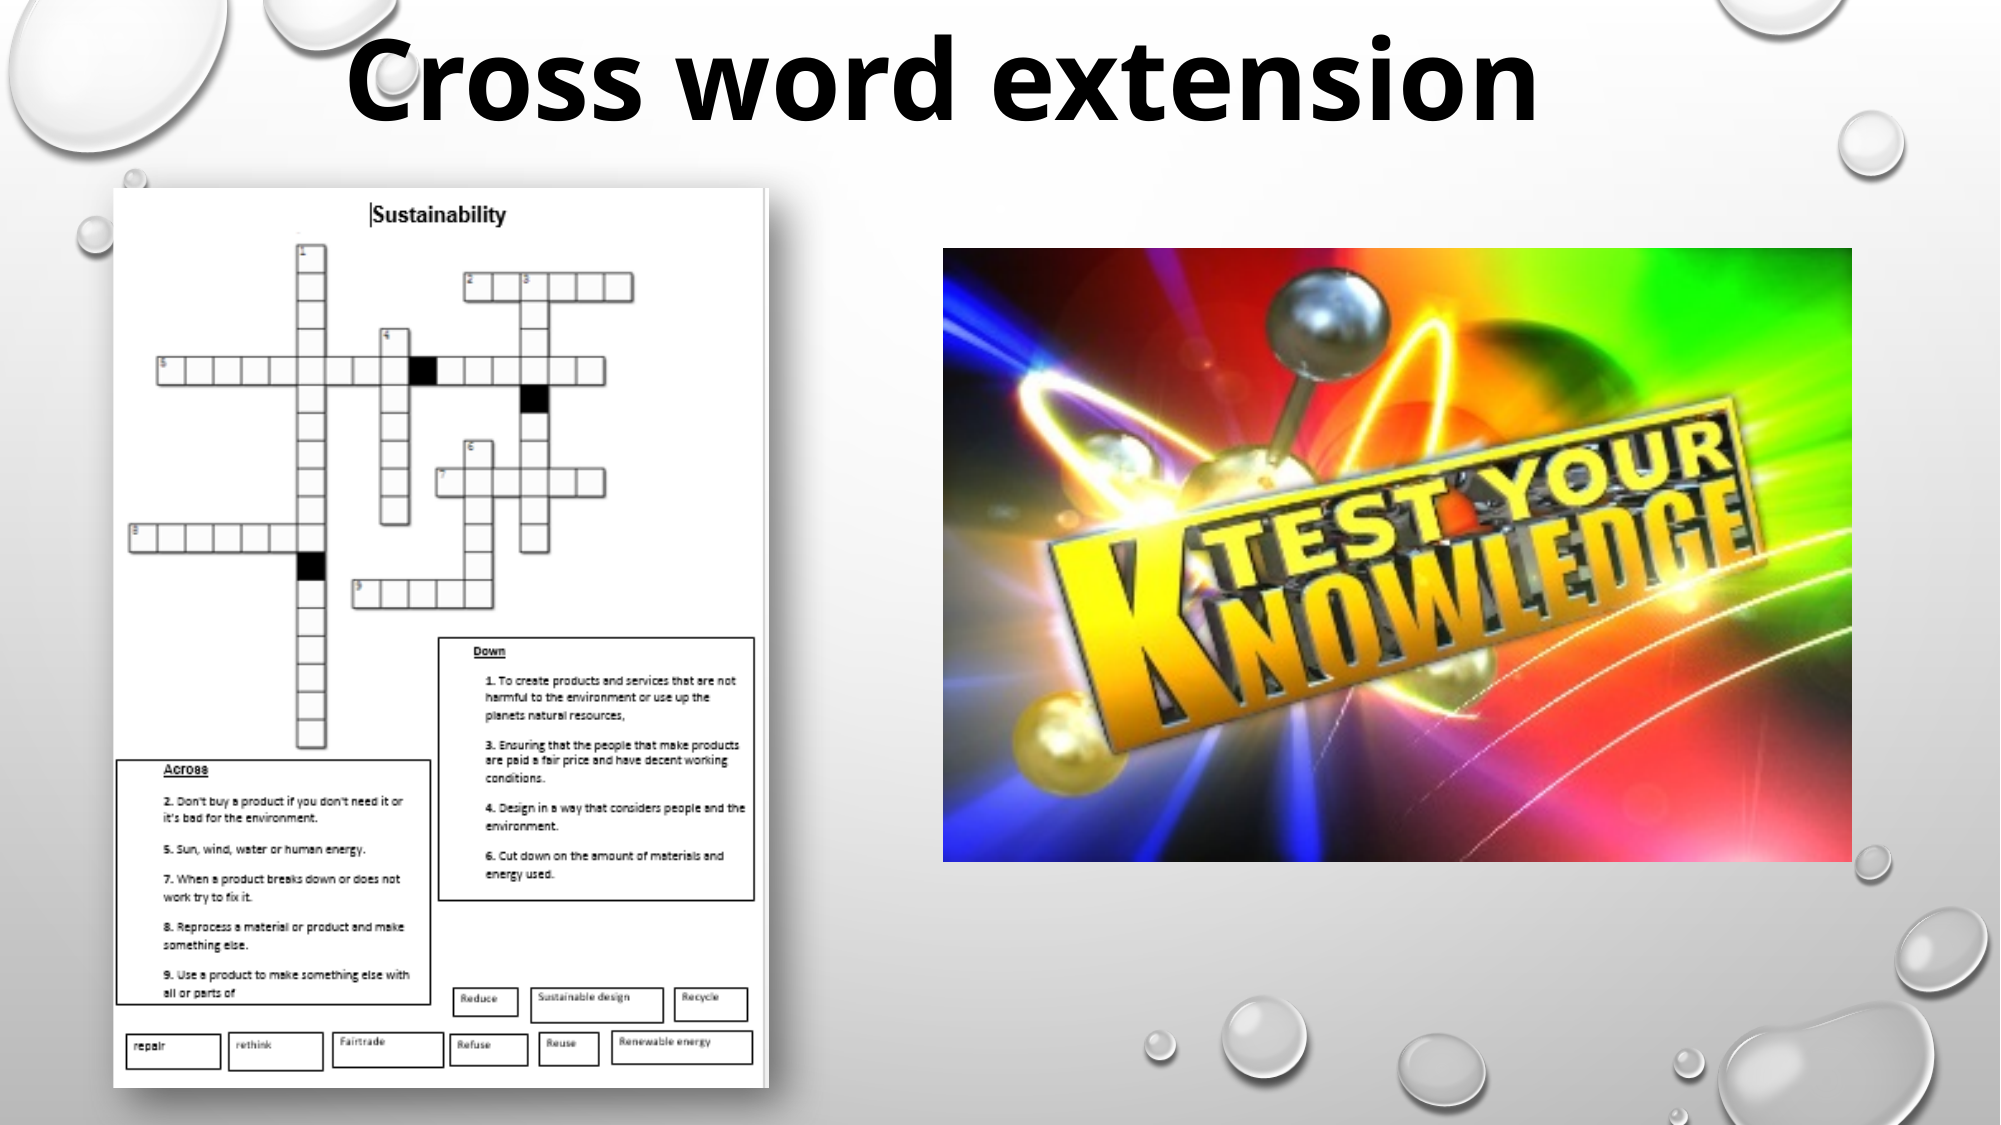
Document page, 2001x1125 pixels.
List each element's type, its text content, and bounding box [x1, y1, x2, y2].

text_box Cross word extension [328, 0, 1617, 150]
picture [0, 0, 2000, 1125]
